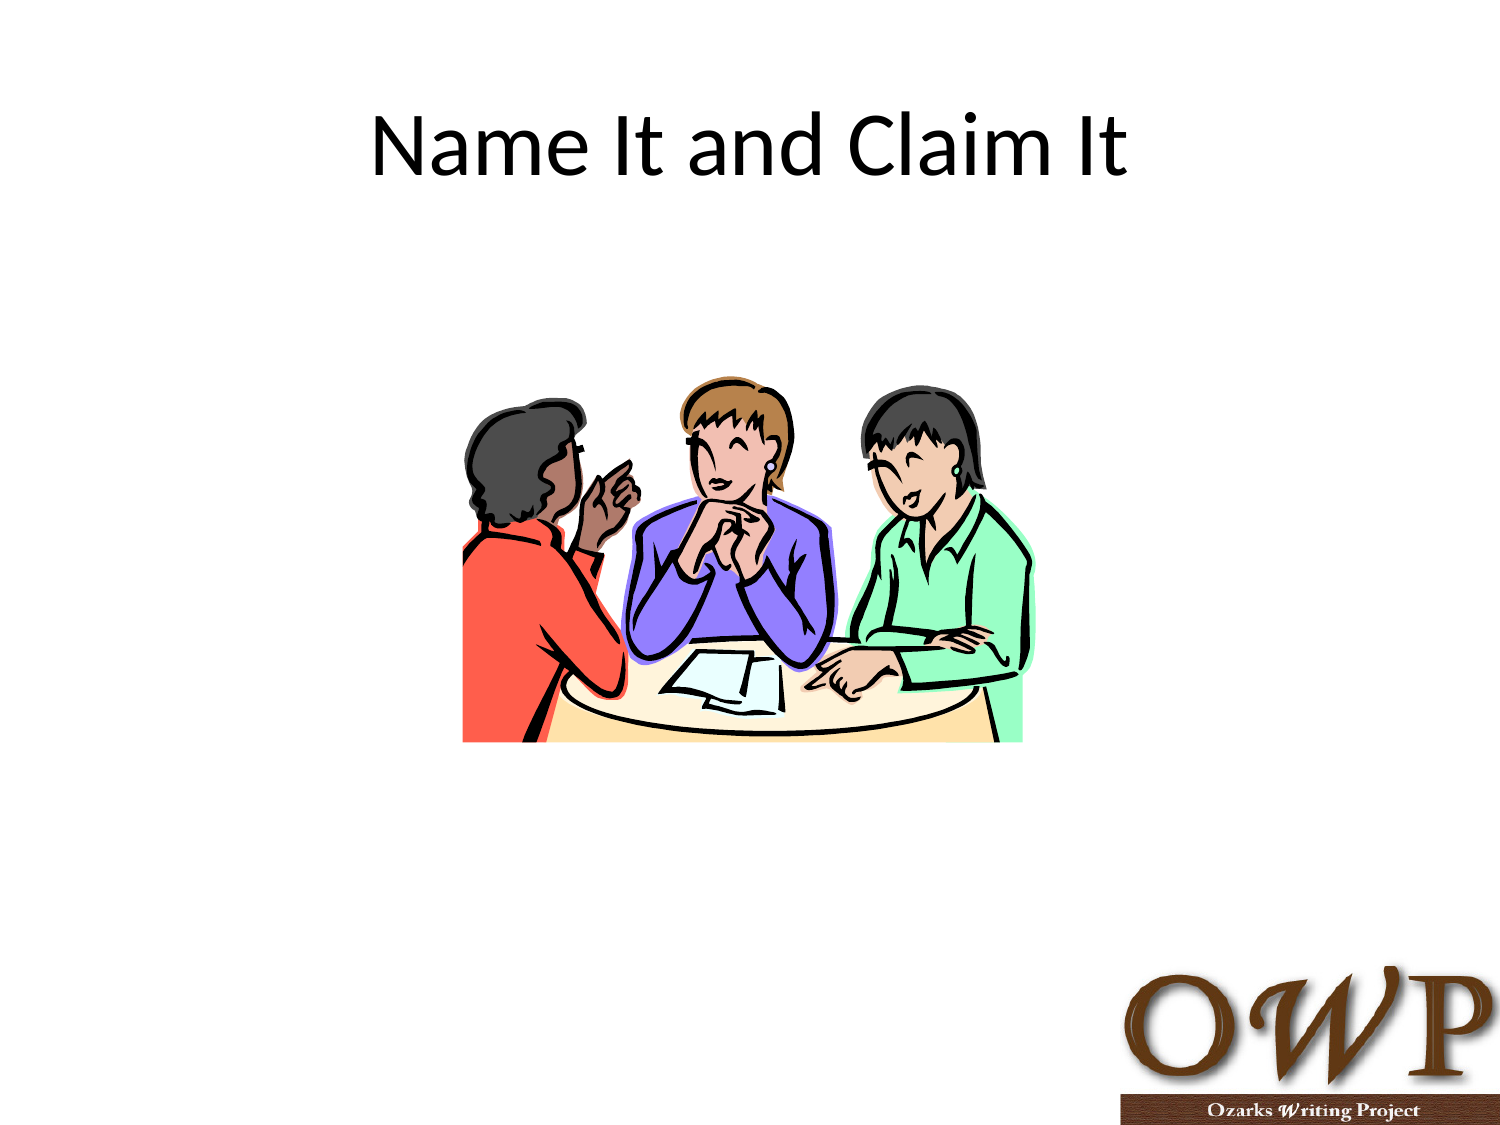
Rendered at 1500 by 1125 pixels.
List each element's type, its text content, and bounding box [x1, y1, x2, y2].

picture [1120, 957, 1500, 1125]
title Name It and Claim It [74, 44, 1426, 233]
picture [462, 374, 1037, 743]
